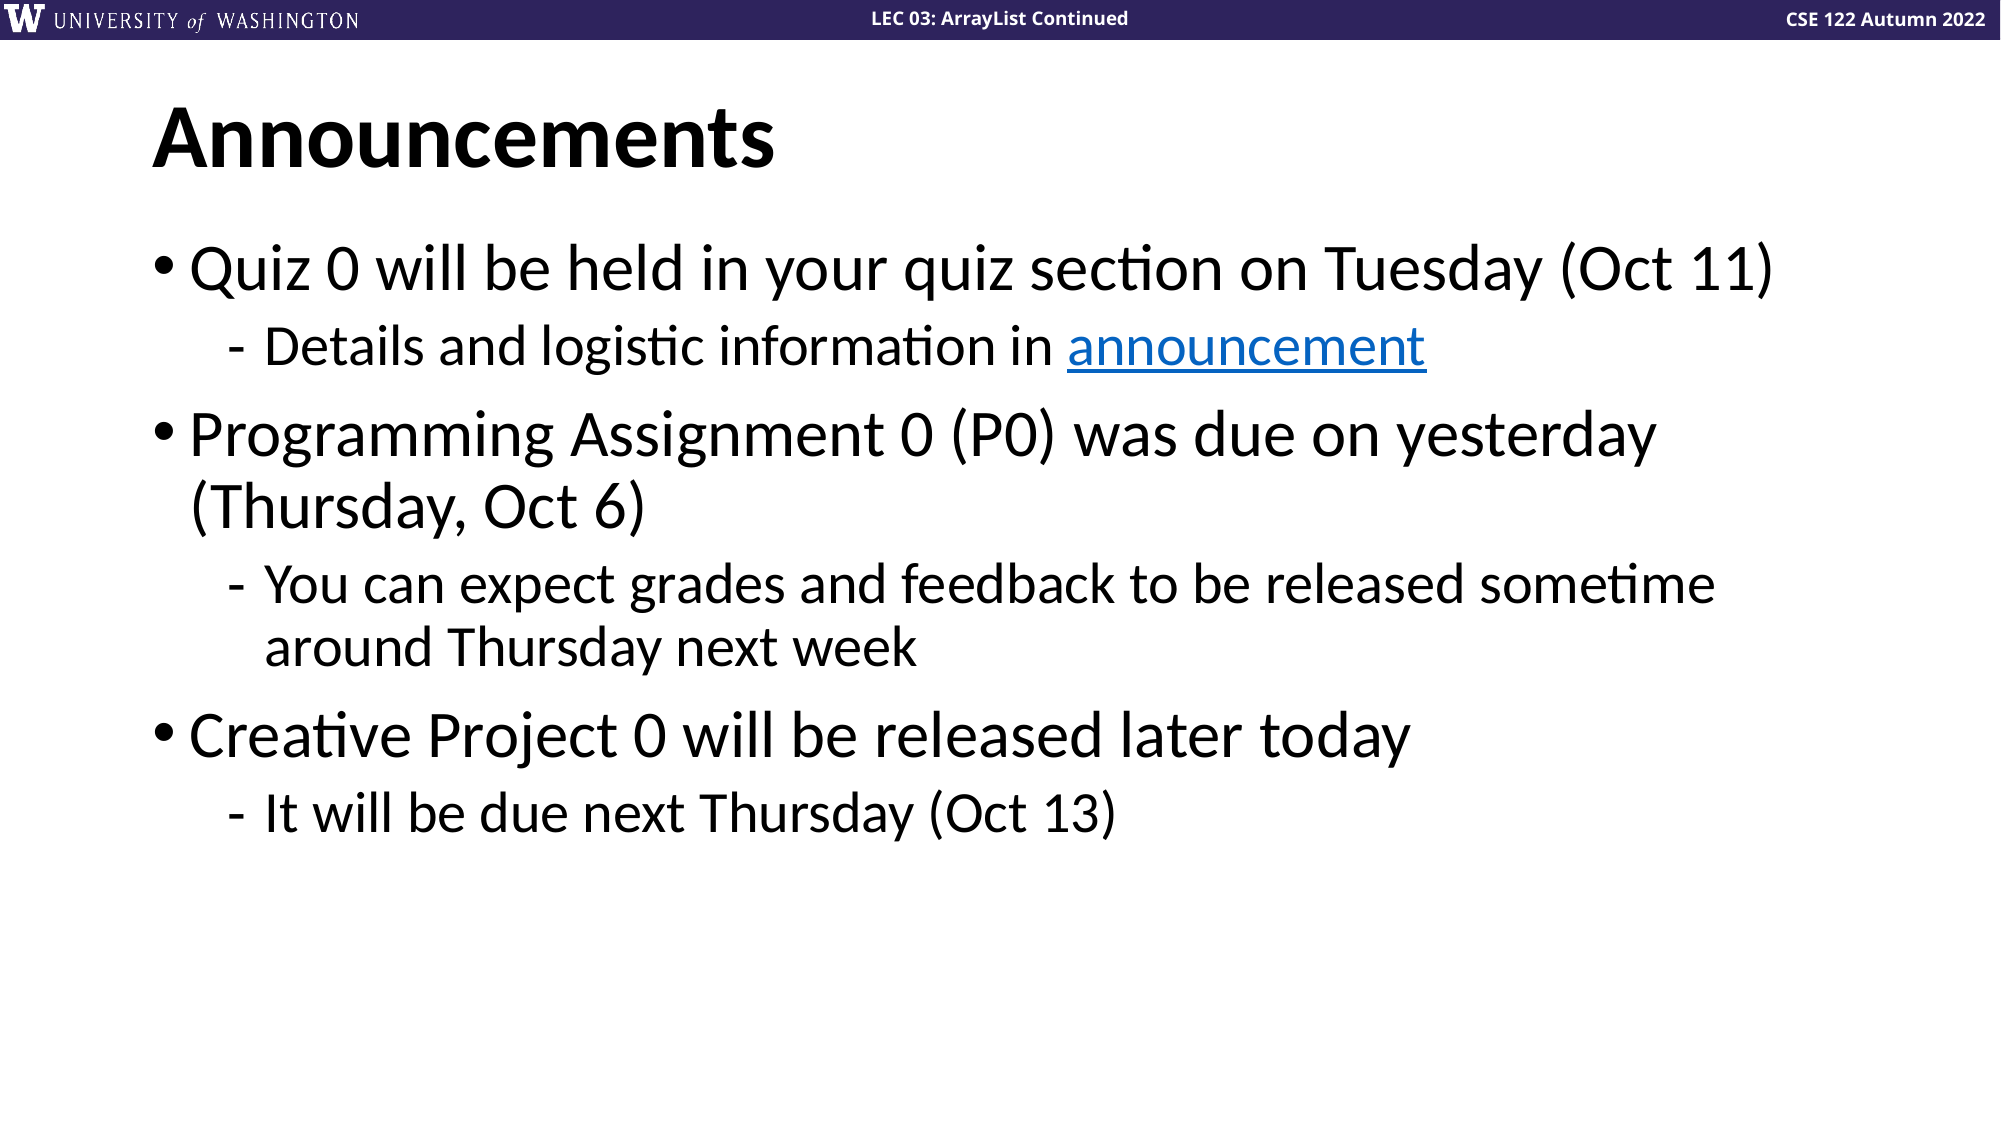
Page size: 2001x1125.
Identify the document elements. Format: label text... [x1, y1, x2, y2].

title Announcements [137, 74, 1863, 200]
picture [4, 4, 358, 33]
list Quiz 0 will be held in your quiz section on Tuesday (Oct 11) Details and logistic information in announcement Programming Assignment 0 (P0) was due on yesterday (Thursday, Oct 6) You can expect grades and feedback to be released sometime around Thursday next week Creative Project 0 will be released later today It will be due next Thursday (Oct 13) [137, 224, 1863, 1014]
